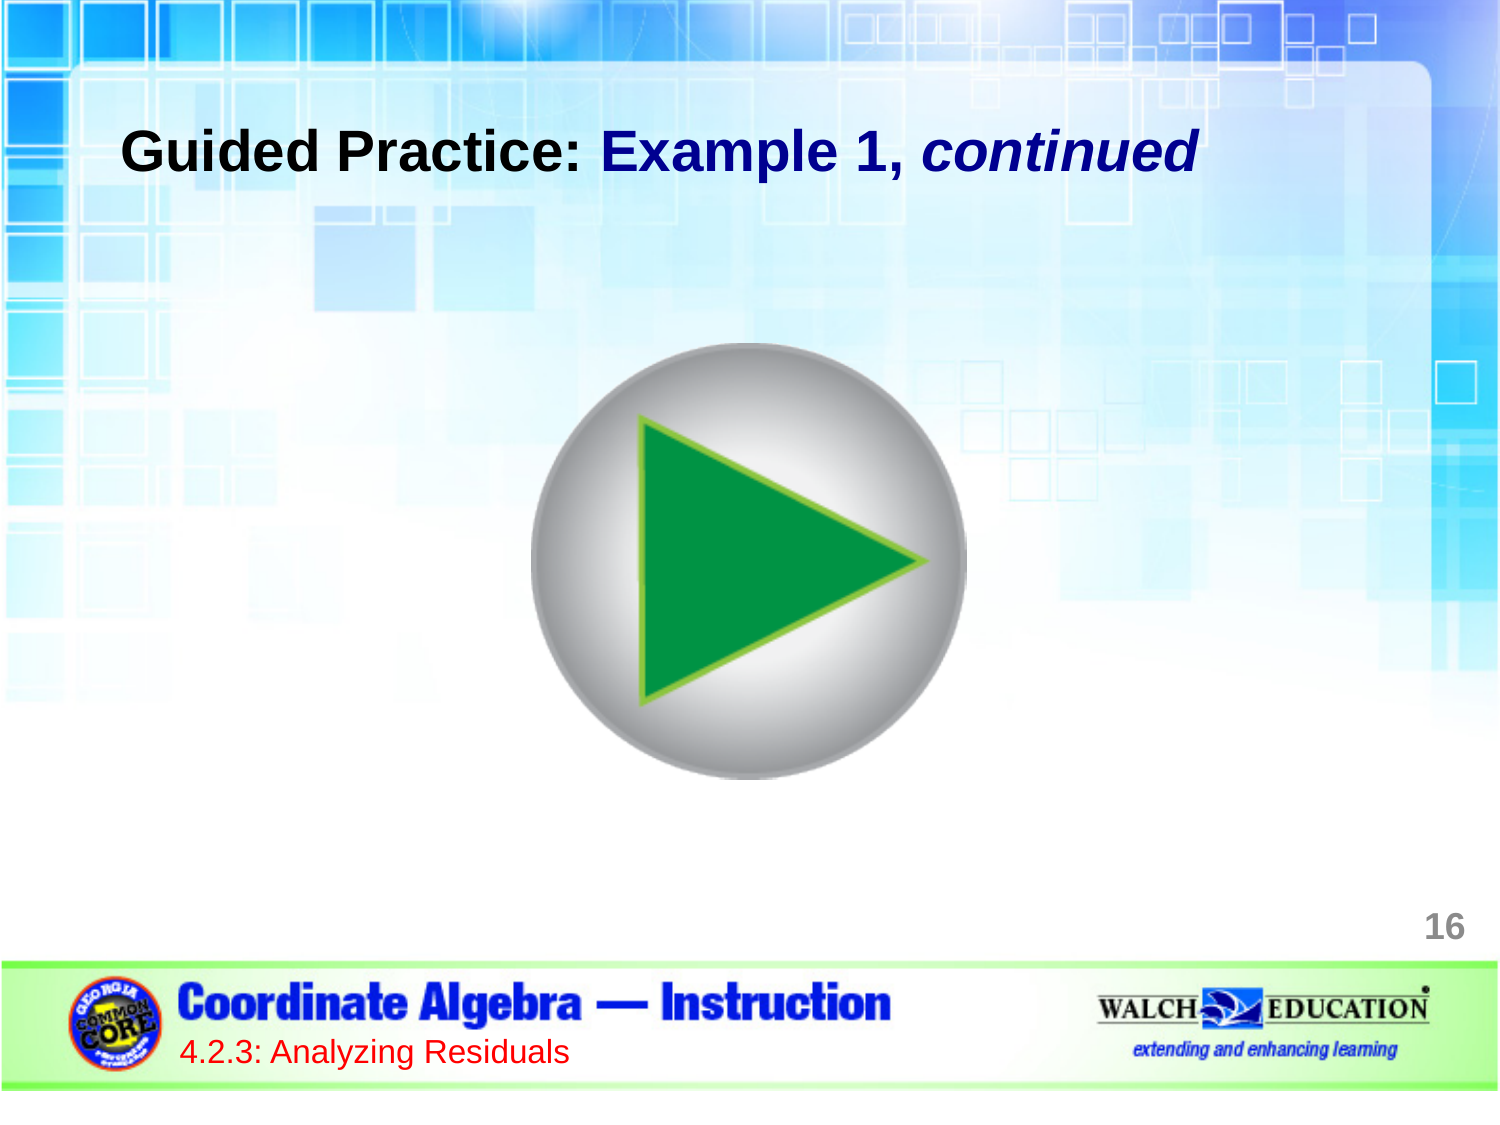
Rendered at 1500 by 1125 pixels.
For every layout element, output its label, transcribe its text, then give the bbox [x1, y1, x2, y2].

list 4.2.3: Analyzing Residuals [164, 1022, 1072, 1067]
picture [1, 0, 1500, 1091]
slide_number 16 [1361, 901, 1481, 949]
subtitle Guided Practice: Example 1, continued [105, 105, 1394, 925]
